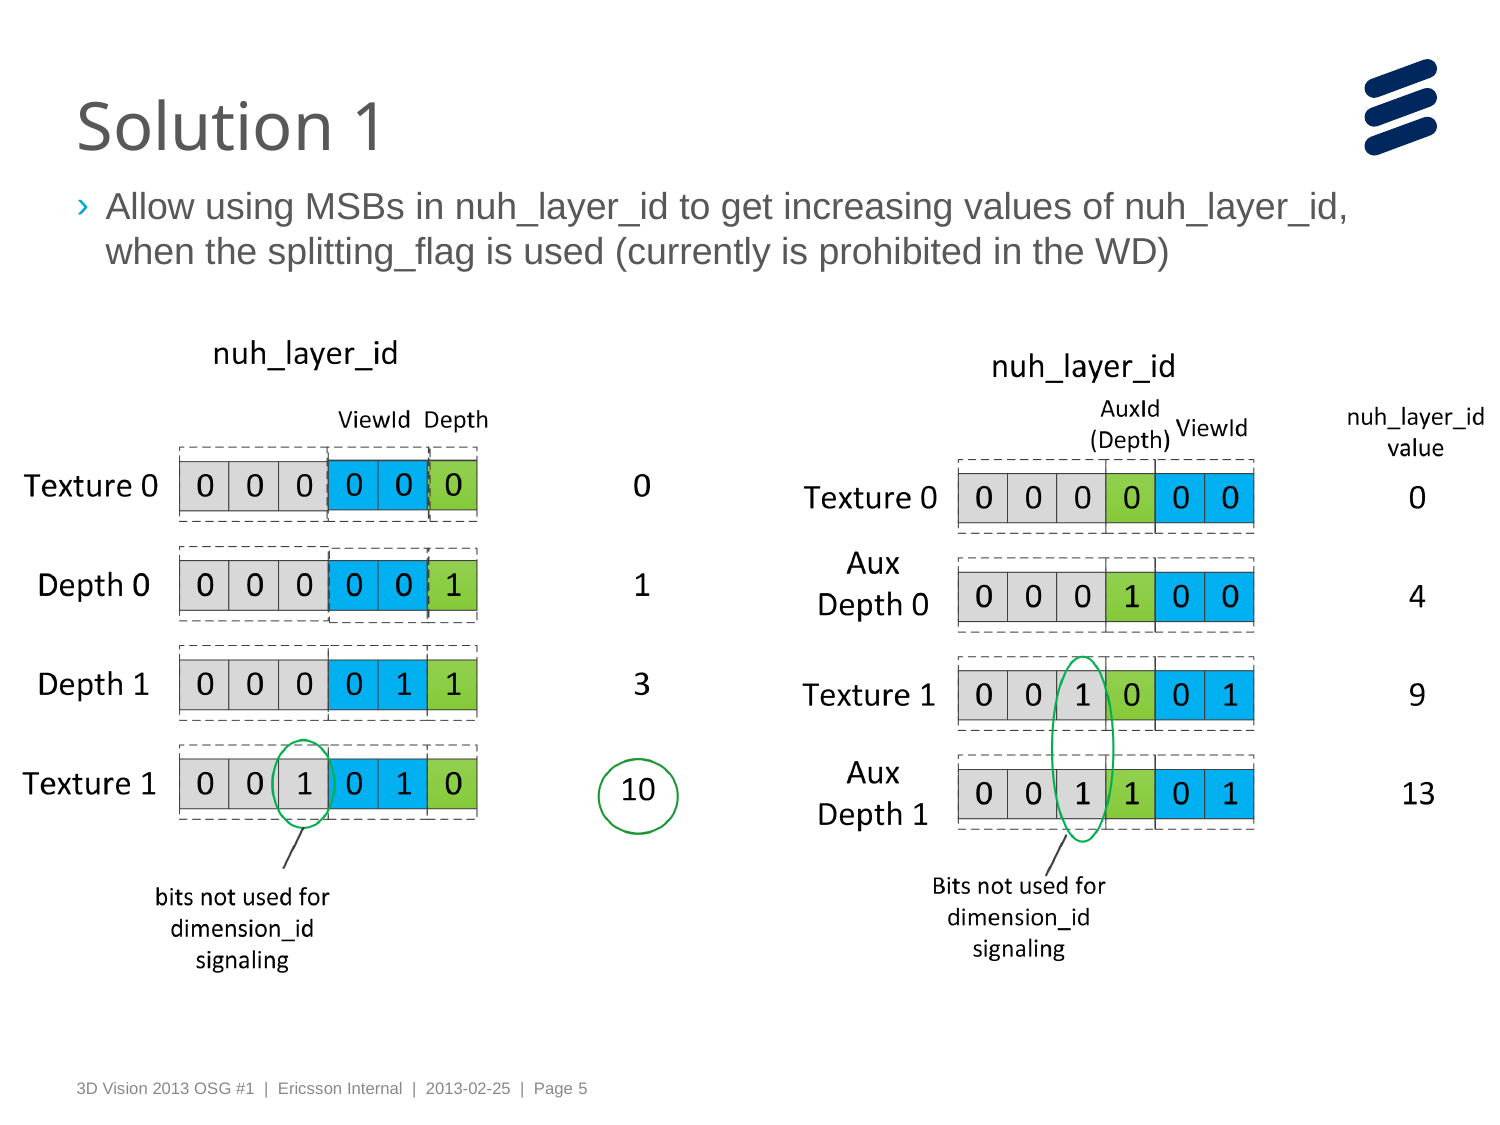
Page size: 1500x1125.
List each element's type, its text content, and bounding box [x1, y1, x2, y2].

list Allow using MSBs in nuh_layer_id to get increasing values of nuh_layer_id, when the splitting_flag is used (currently is prohibited in the WD) [64, 181, 1459, 324]
picture [22, 326, 679, 977]
title Solution 1 [64, 91, 1295, 173]
picture [801, 339, 1498, 964]
